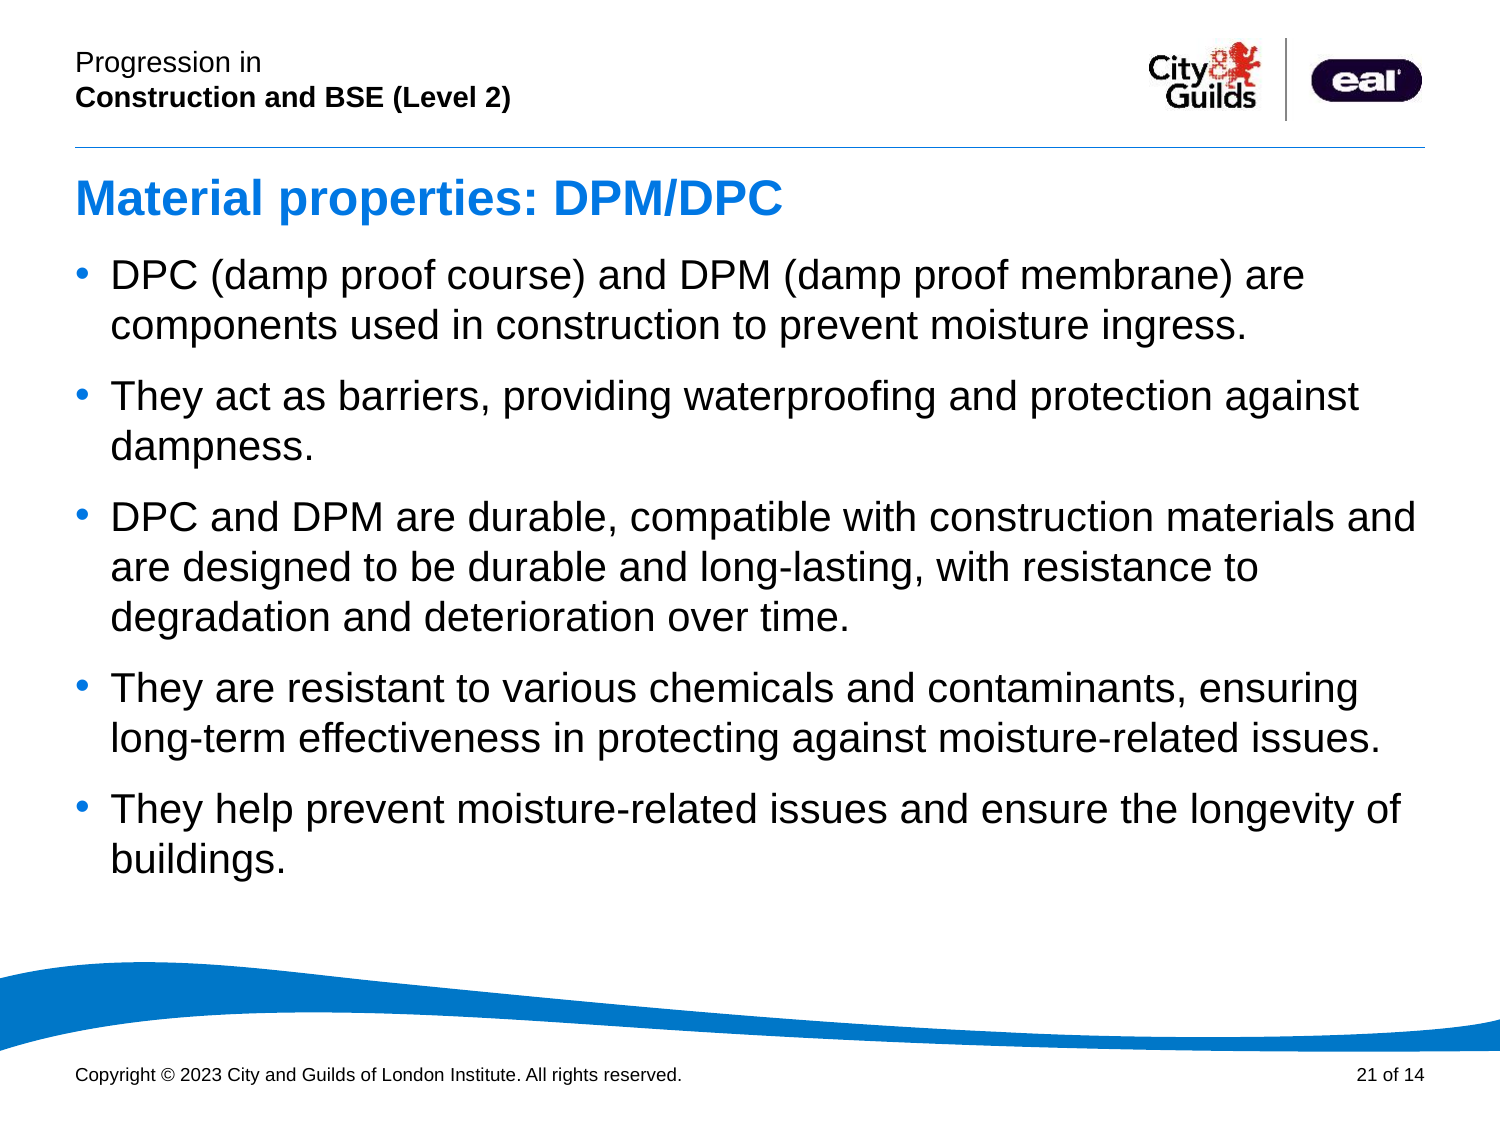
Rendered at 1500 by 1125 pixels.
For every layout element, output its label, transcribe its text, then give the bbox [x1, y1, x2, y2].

picture [1149, 38, 1422, 121]
title Material properties: DPM/DPC [74, 165, 1426, 229]
list DPC (damp proof course) and DPM (damp proof membrane) are components used in construction to prevent moisture ingress. They act as barriers, providing waterproofing and protection against dampness. DPC and DPM are durable, compatible with construction materials and are designed to be durable and long-lasting, with resistance to degradation and deterioration over time. They are resistant to various chemicals and contaminants, ensuring long-term effectiveness in protecting against moisture-related issues. They help prevent moisture-related issues and ensure the longevity of buildings. [74, 247, 1426, 946]
